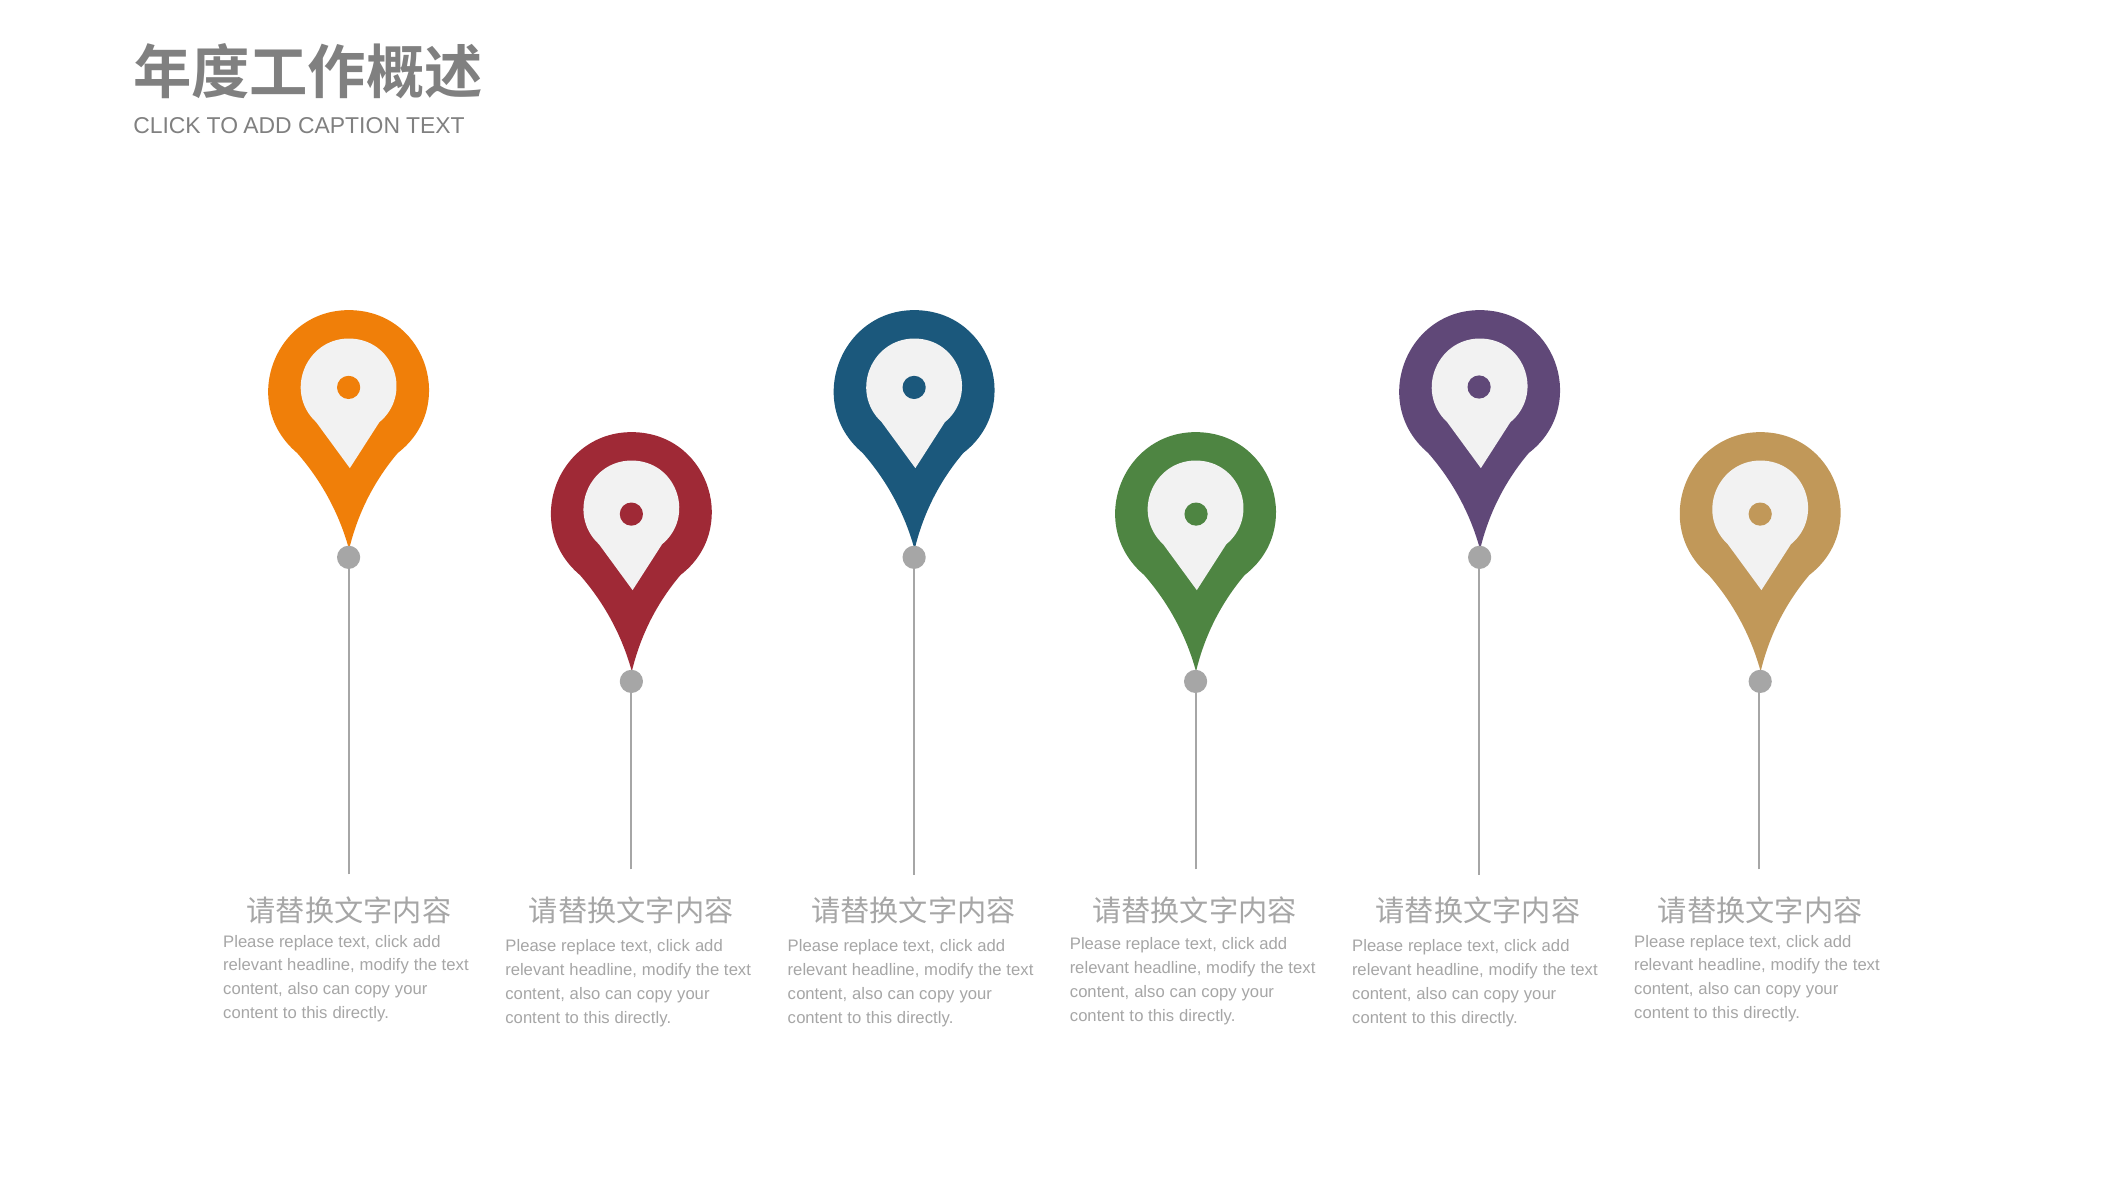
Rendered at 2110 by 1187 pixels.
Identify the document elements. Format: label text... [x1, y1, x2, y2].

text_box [1069, 432, 1322, 1024]
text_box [1351, 310, 1604, 1027]
text_box CLICK TO ADD CAPTION TEXT [133, 110, 513, 138]
text_box 年度工作概述 [133, 35, 513, 106]
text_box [505, 432, 758, 1027]
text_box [1634, 432, 1887, 1022]
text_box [223, 310, 475, 1022]
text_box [787, 310, 1040, 1027]
